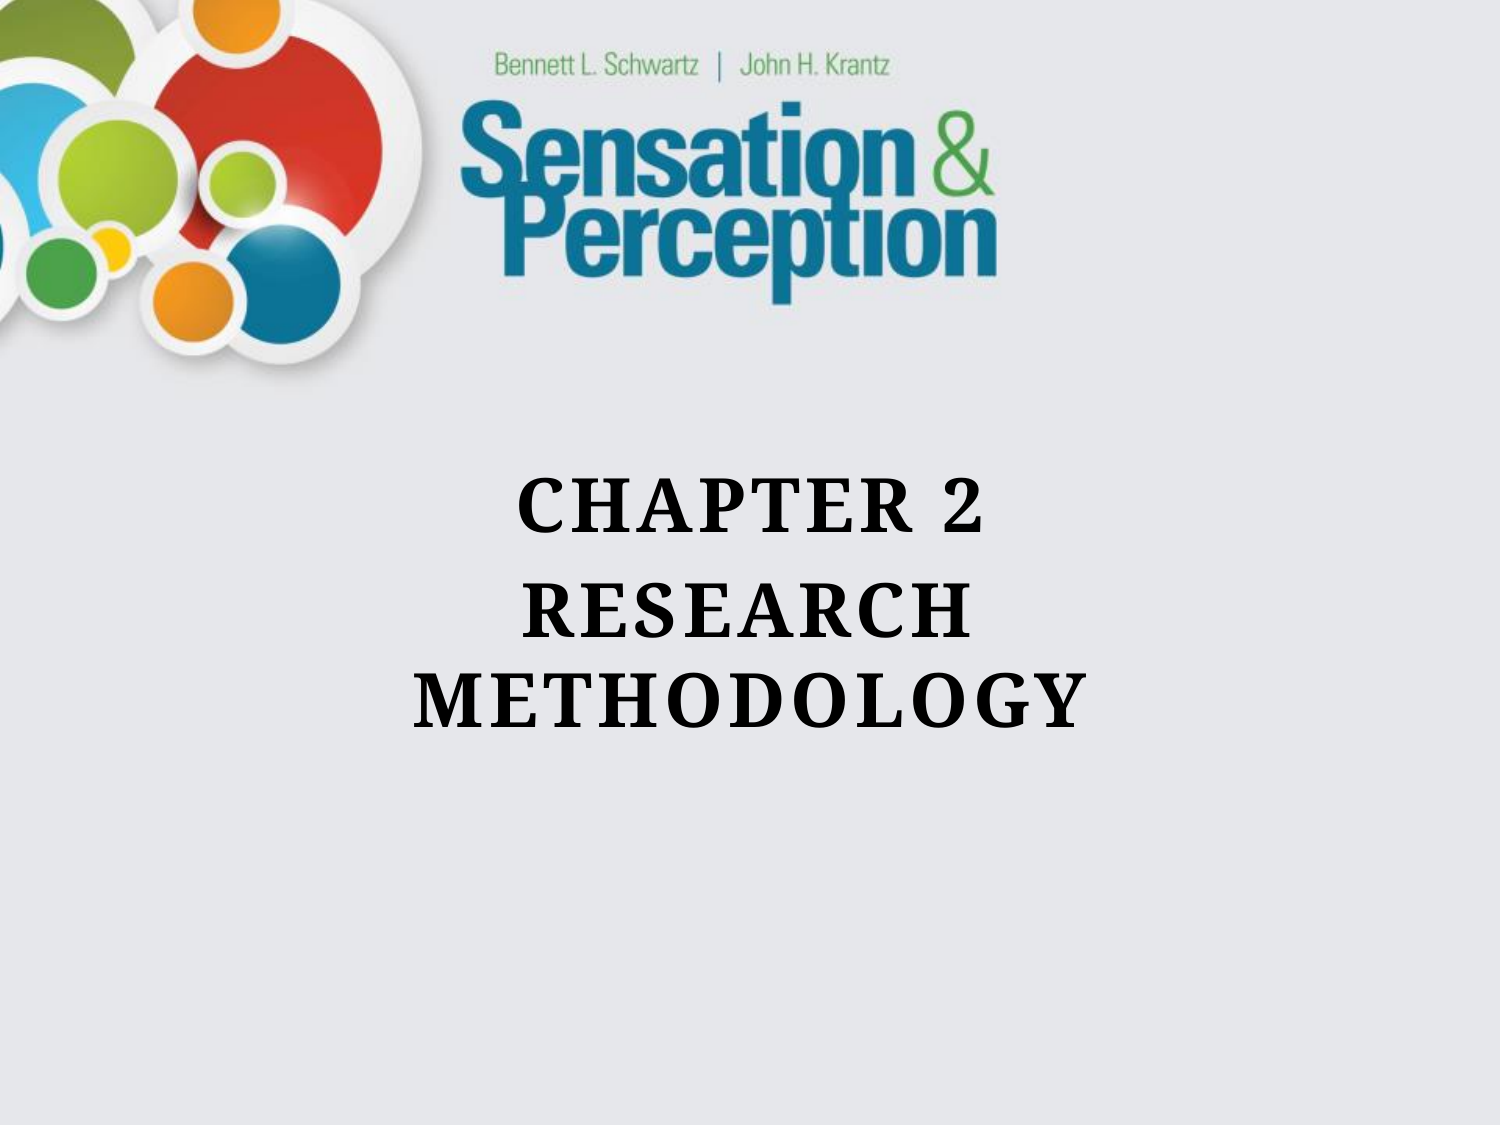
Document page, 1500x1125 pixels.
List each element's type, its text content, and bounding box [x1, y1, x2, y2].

list Chapter 2 RESEARCH METHODOLOGY [212, 450, 1288, 813]
picture [0, 0, 1500, 1125]
